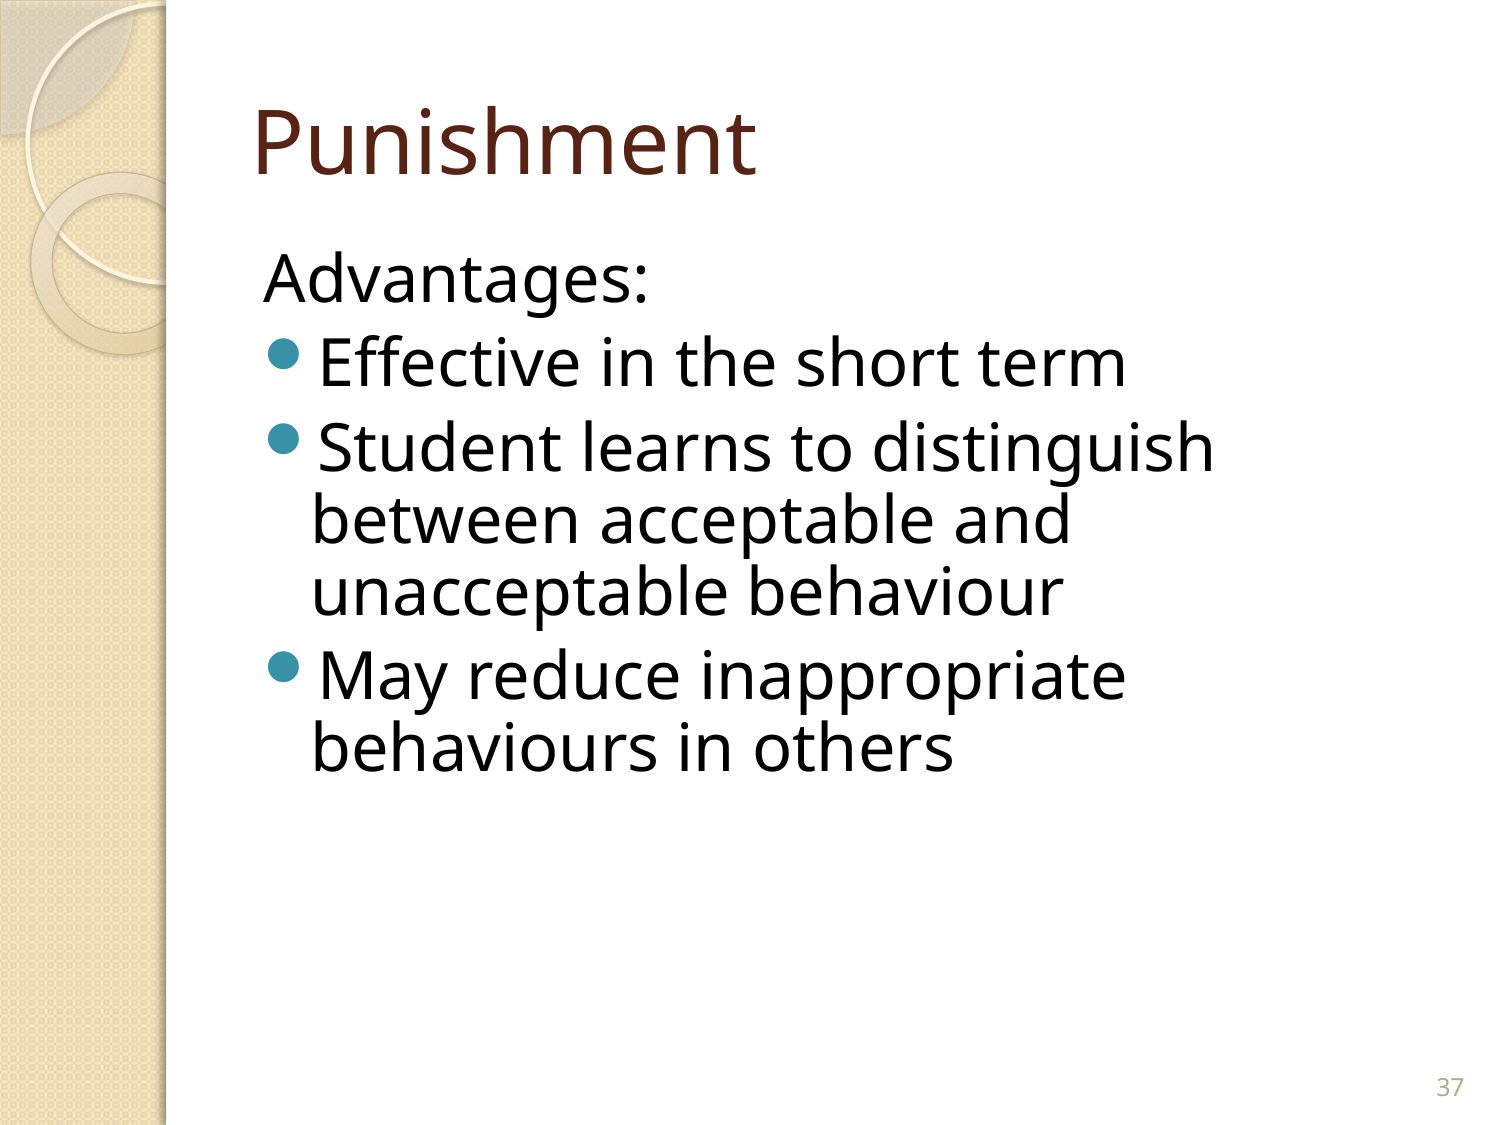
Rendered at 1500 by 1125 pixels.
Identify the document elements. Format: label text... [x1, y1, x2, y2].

title Punishment [235, 45, 1466, 233]
list Advantages: Effective in the short term Student learns to distinguish between acceptable and unacceptable behaviour May reduce inappropriate behaviours in others [235, 237, 1466, 1025]
slide_number 37 [1413, 1034, 1488, 1113]
